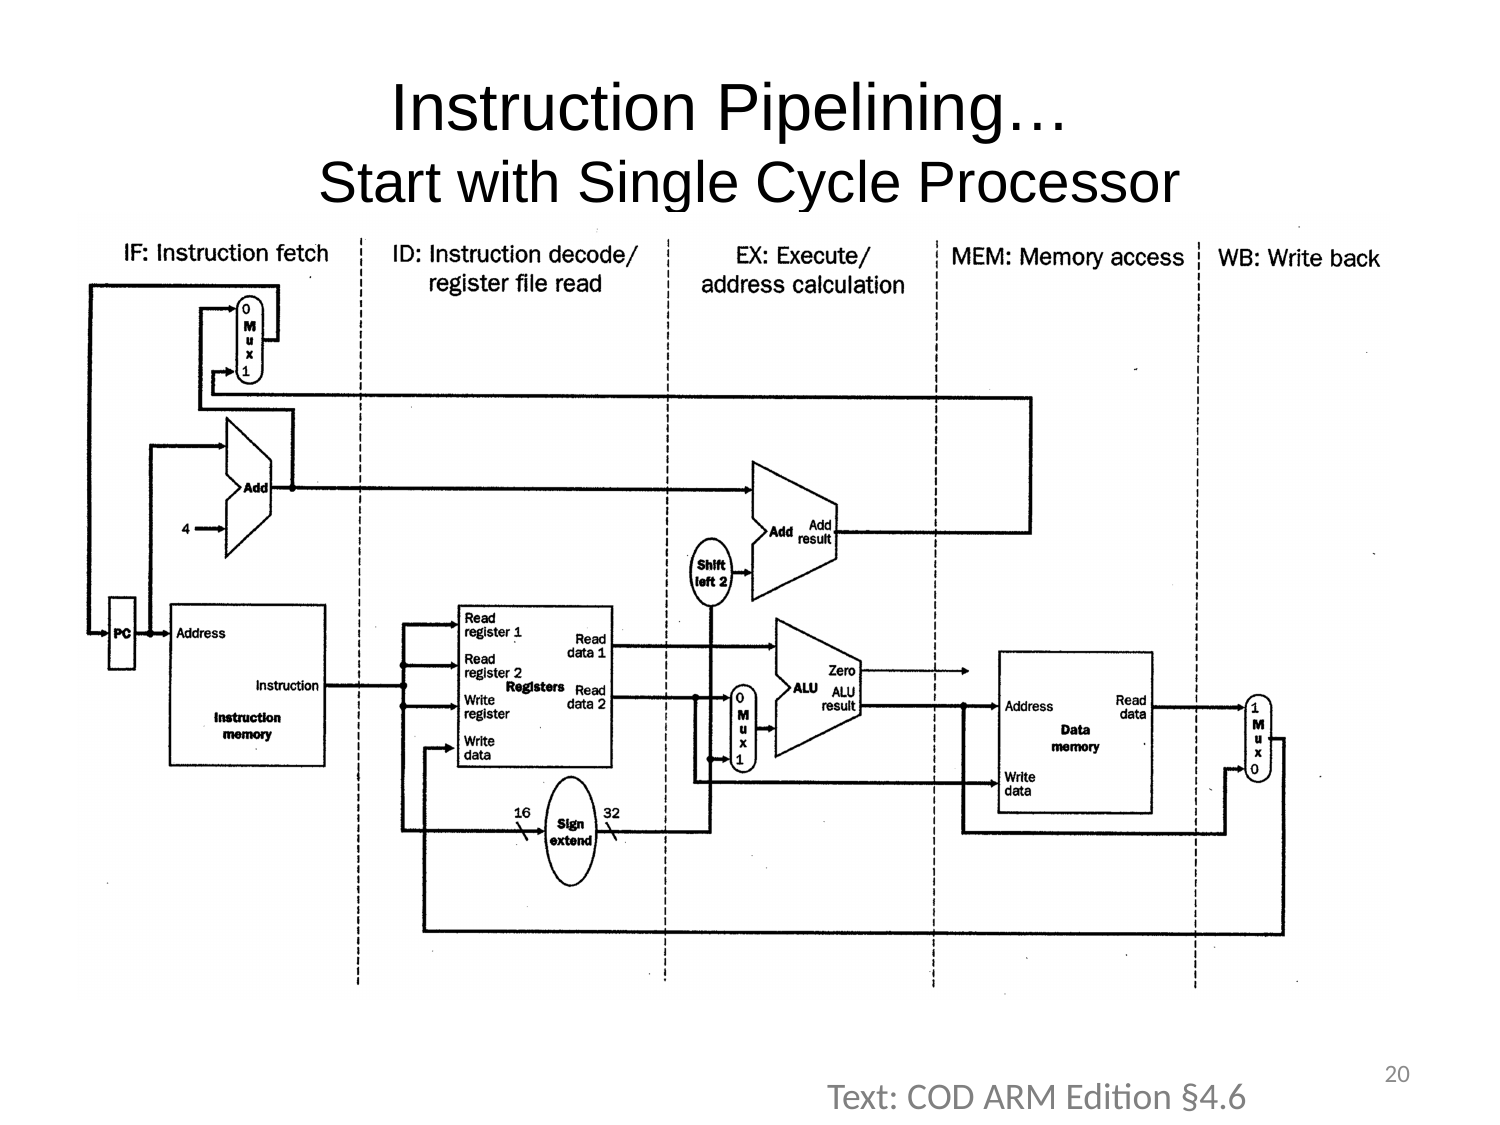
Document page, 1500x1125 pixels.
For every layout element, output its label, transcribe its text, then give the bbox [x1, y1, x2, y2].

text_box Text: COD ARM Edition §4.6 [812, 1064, 1350, 1125]
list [76, 212, 1390, 1001]
title Instruction Pipelining… Start with Single Cycle Processor [75, 45, 1425, 233]
slide_number 20 [1074, 1042, 1425, 1103]
